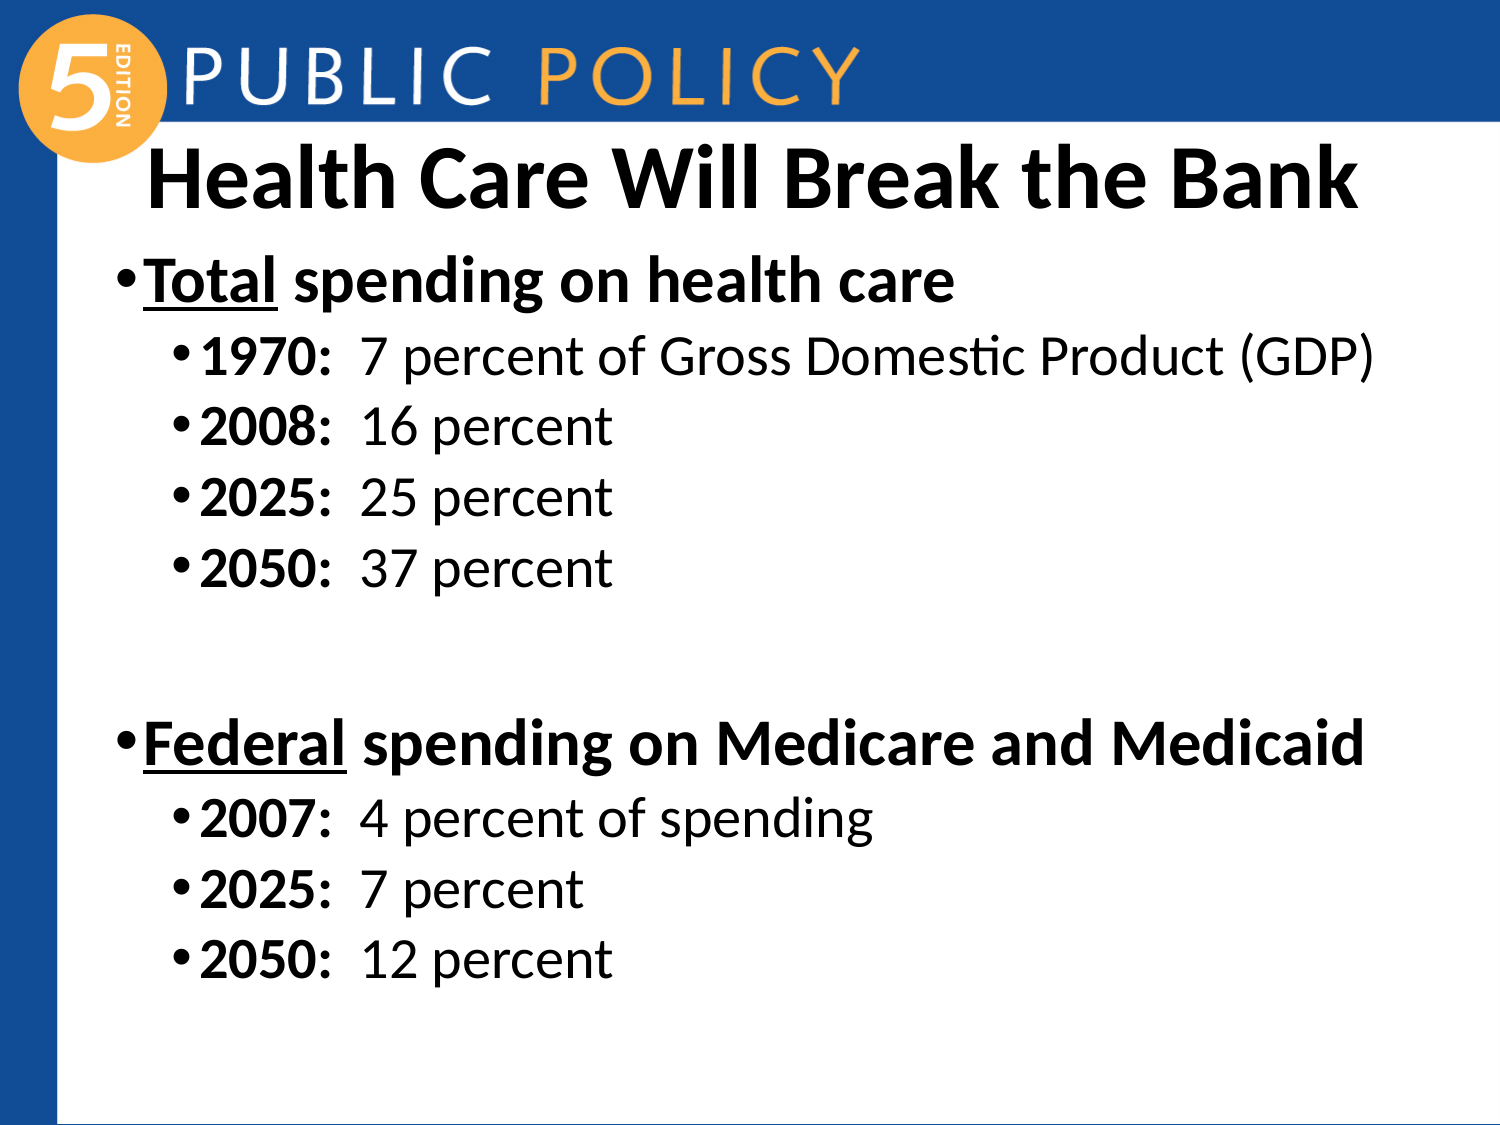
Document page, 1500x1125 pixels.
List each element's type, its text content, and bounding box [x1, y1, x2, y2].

picture [0, 0, 1500, 1125]
list Total spending on health care 1970: 7 percent of Gross Domestic Product (GDP) 2008: 16 percent 2025: 25 percent 2050: 37 percent Federal spending on Medicare and Medicaid 2007: 4 percent of spending 2025: 7 percent 2050: 12 percent [99, 237, 1425, 1075]
title Health Care Will Break the Bank [131, 70, 1426, 288]
